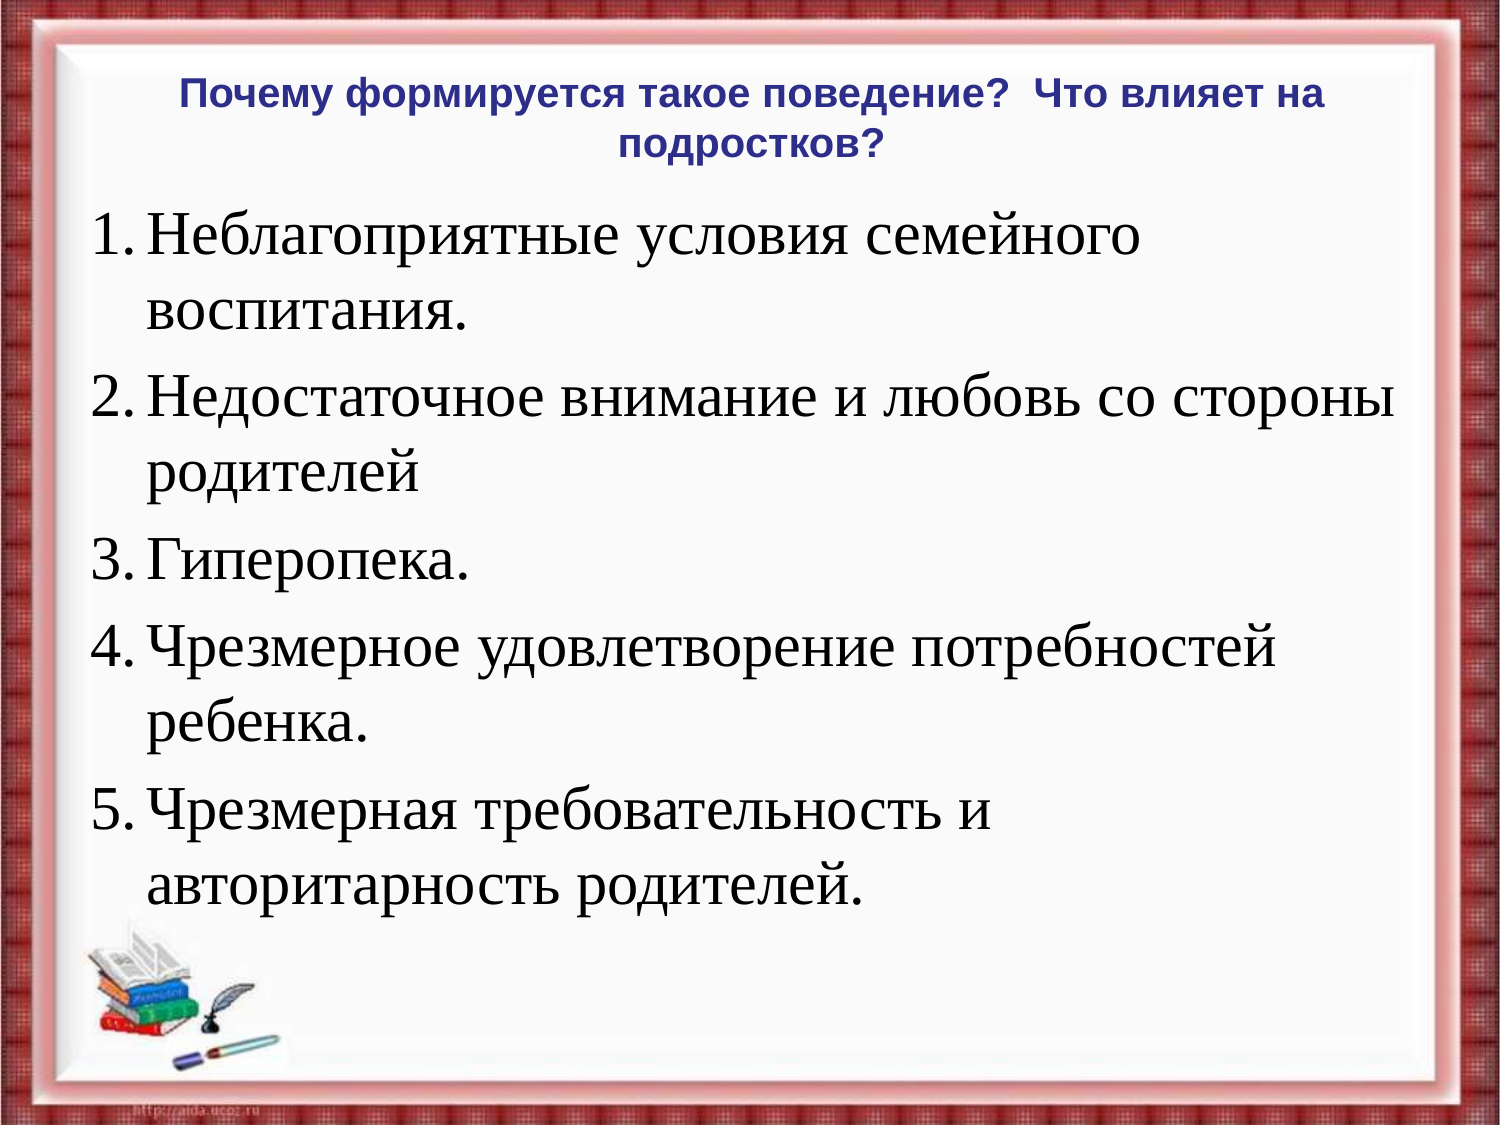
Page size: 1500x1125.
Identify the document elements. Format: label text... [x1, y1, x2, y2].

title Почему формируется такое поведение? Что влияет на подростков? [76, 42, 1427, 190]
picture [0, 0, 1500, 1125]
list Неблагоприятные условия семейного воспитания. Недостаточное внимание и любовь со стороны родителей Гиперопека. Чрезмерное удовлетворение потребностей ребенка. Чрезмерная требовательность и авторитарность родителей. [74, 184, 1426, 1006]
